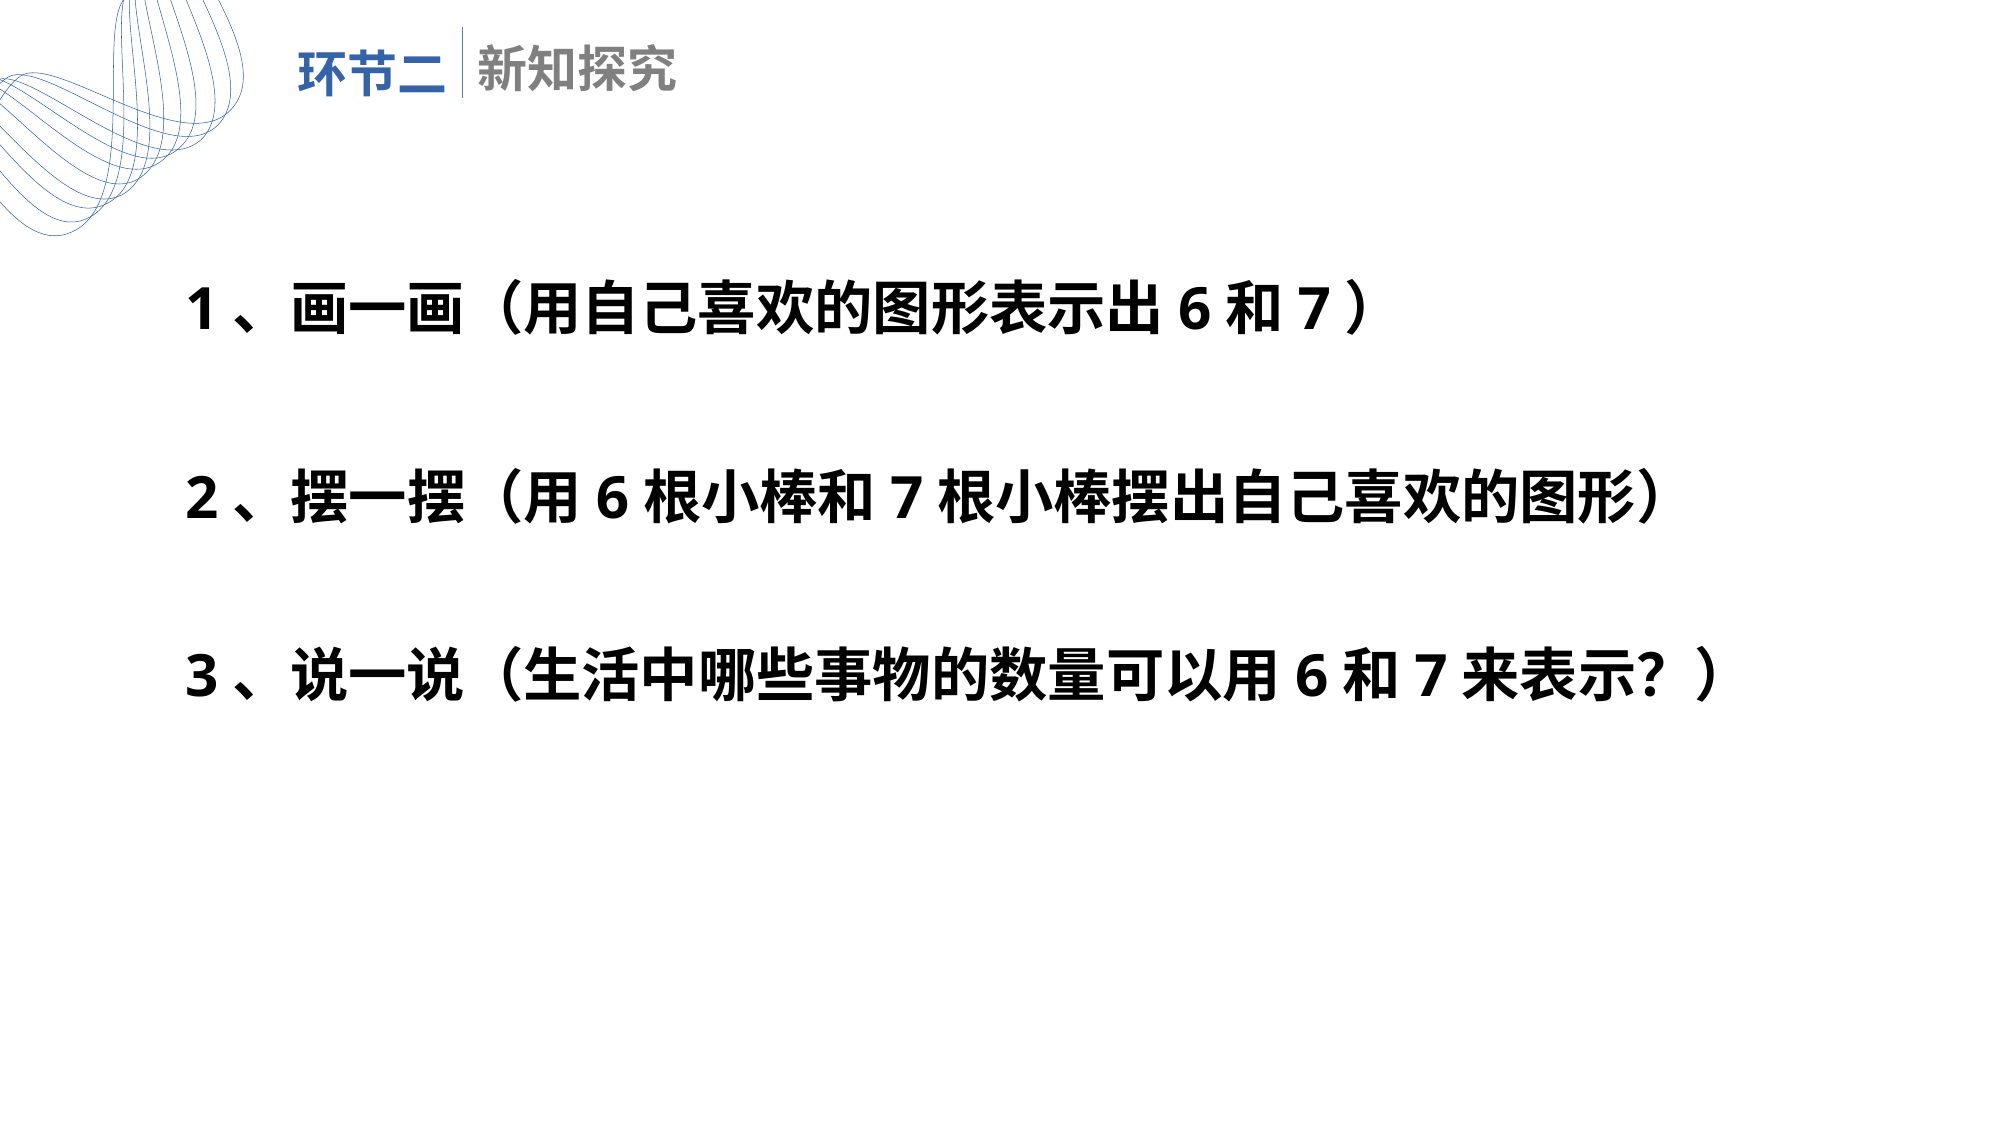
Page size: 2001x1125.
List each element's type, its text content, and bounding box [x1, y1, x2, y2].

text_box 2、摆一摆（用6根小棒和7根小棒摆出自己喜欢的图形） [139, 452, 1710, 537]
text_box 1、画一画（用自己喜欢的图形表示出6和7） [139, 263, 1418, 349]
text_box 3、说一说（生活中哪些事物的数量可以用6和7来表示？） [139, 630, 1768, 715]
